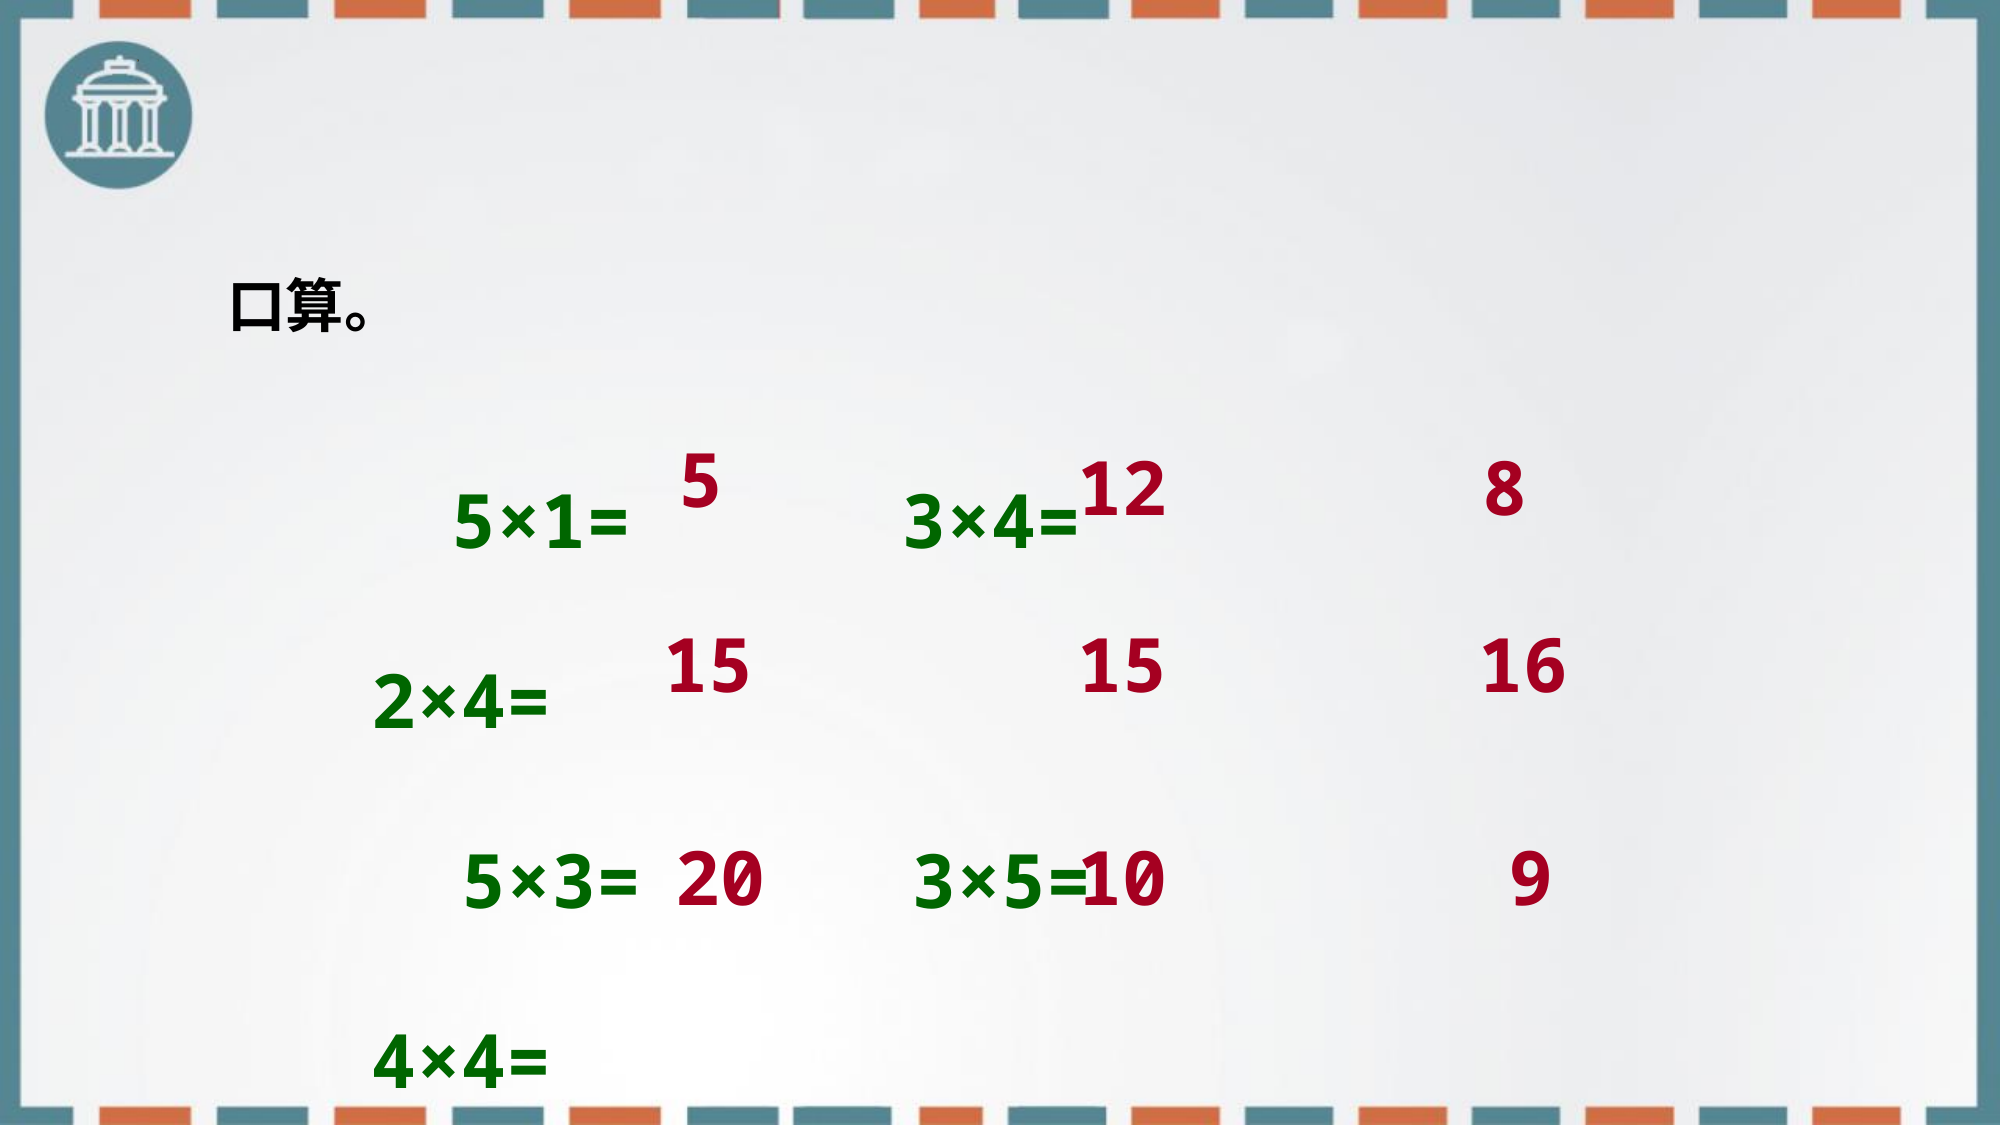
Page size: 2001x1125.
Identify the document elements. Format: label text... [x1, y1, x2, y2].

text_box 9 [1493, 822, 1569, 928]
text_box 5 [664, 425, 739, 531]
text_box 口算。 [213, 261, 500, 347]
text_box 20 [660, 823, 781, 928]
text_box 8 [1467, 433, 1542, 538]
text_box 15 [1062, 610, 1182, 716]
text_box 10 [1062, 823, 1182, 928]
text_box 5×1= 3×4= 2×4= 5×3= 3×5= 4×4= 4×5= 2×5= 3×3= [356, 376, 1491, 1125]
text_box 15 [648, 610, 769, 716]
text_box 16 [1464, 610, 1584, 716]
picture [0, 0, 2000, 1125]
text_box 12 [1062, 433, 1182, 538]
